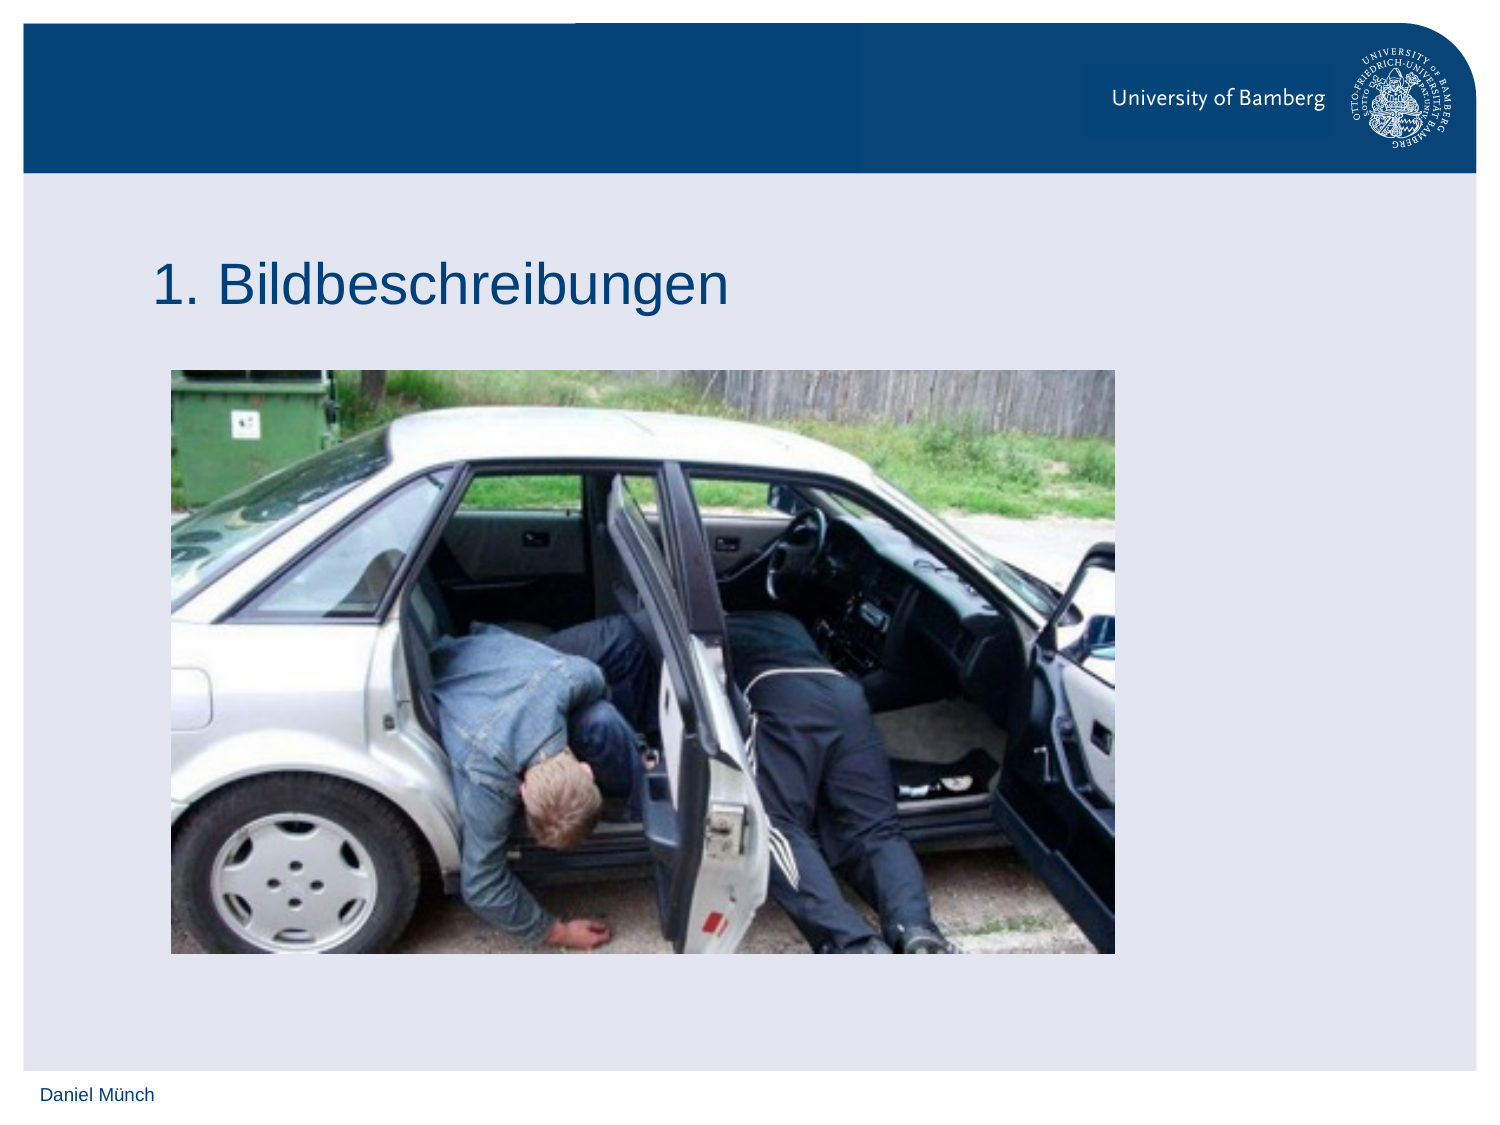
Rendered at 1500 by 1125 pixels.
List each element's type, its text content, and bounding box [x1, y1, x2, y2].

title 1. Bildbeschreibungen [137, 187, 1363, 375]
picture [0, 0, 1500, 1125]
